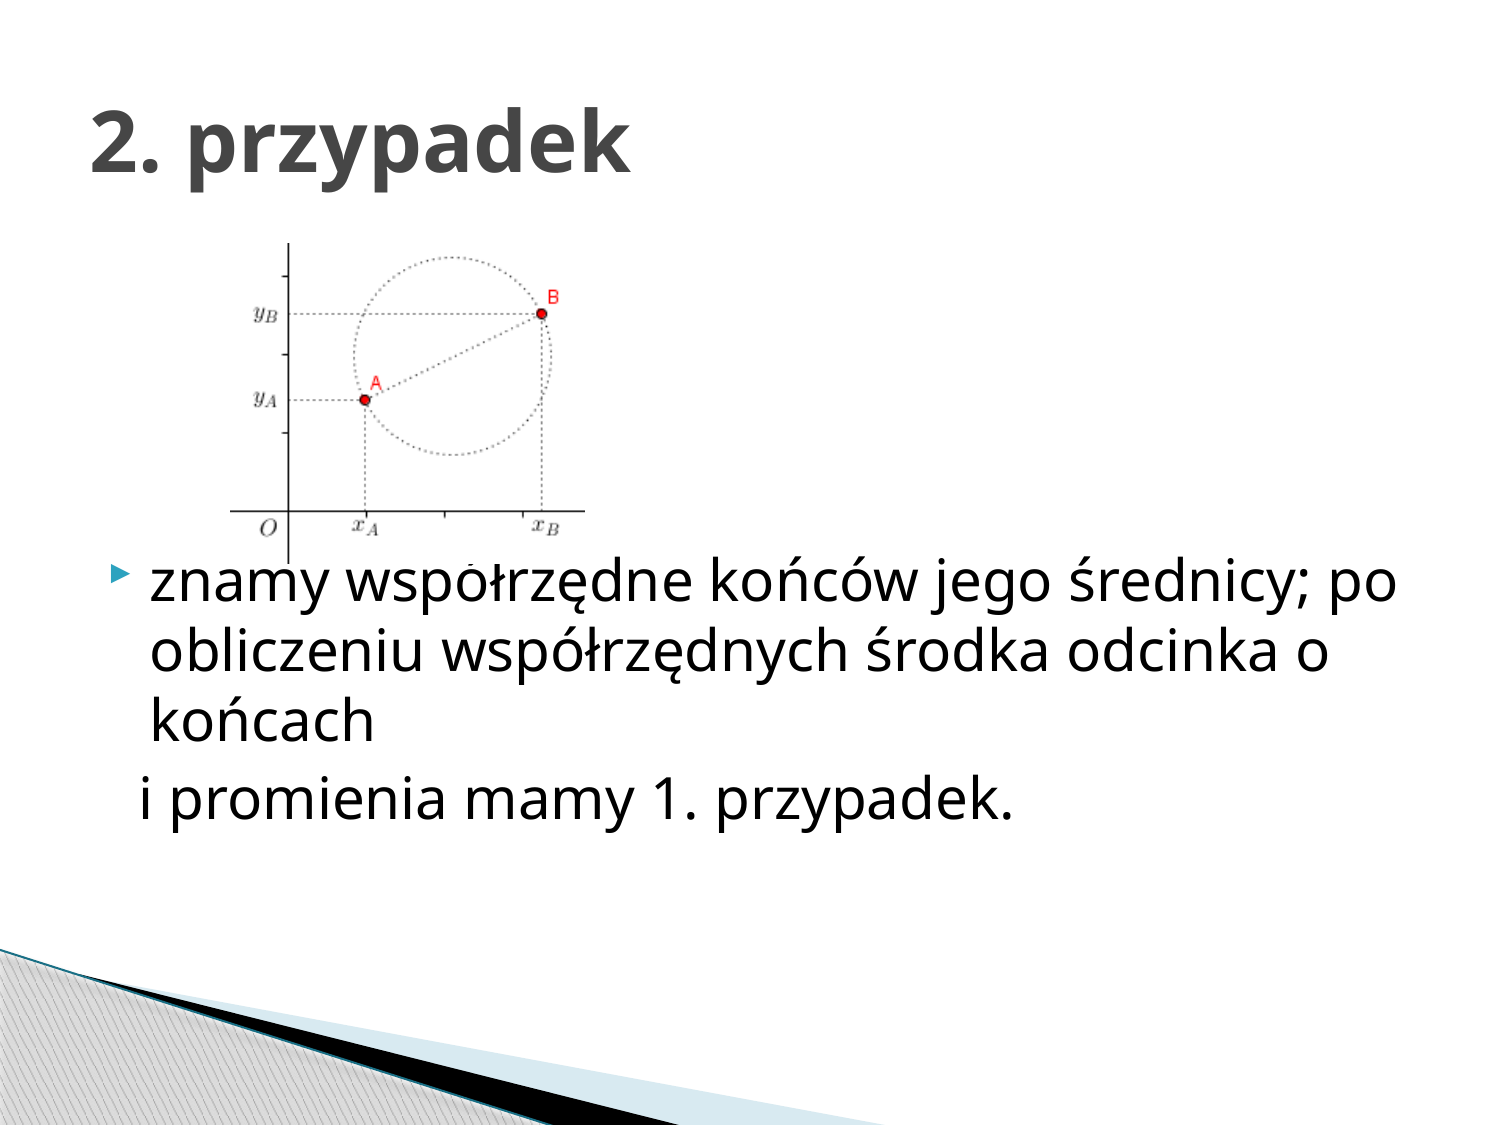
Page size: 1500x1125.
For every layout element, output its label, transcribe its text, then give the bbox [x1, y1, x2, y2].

title 2. przypadek [75, 45, 1425, 233]
picture [229, 243, 586, 565]
